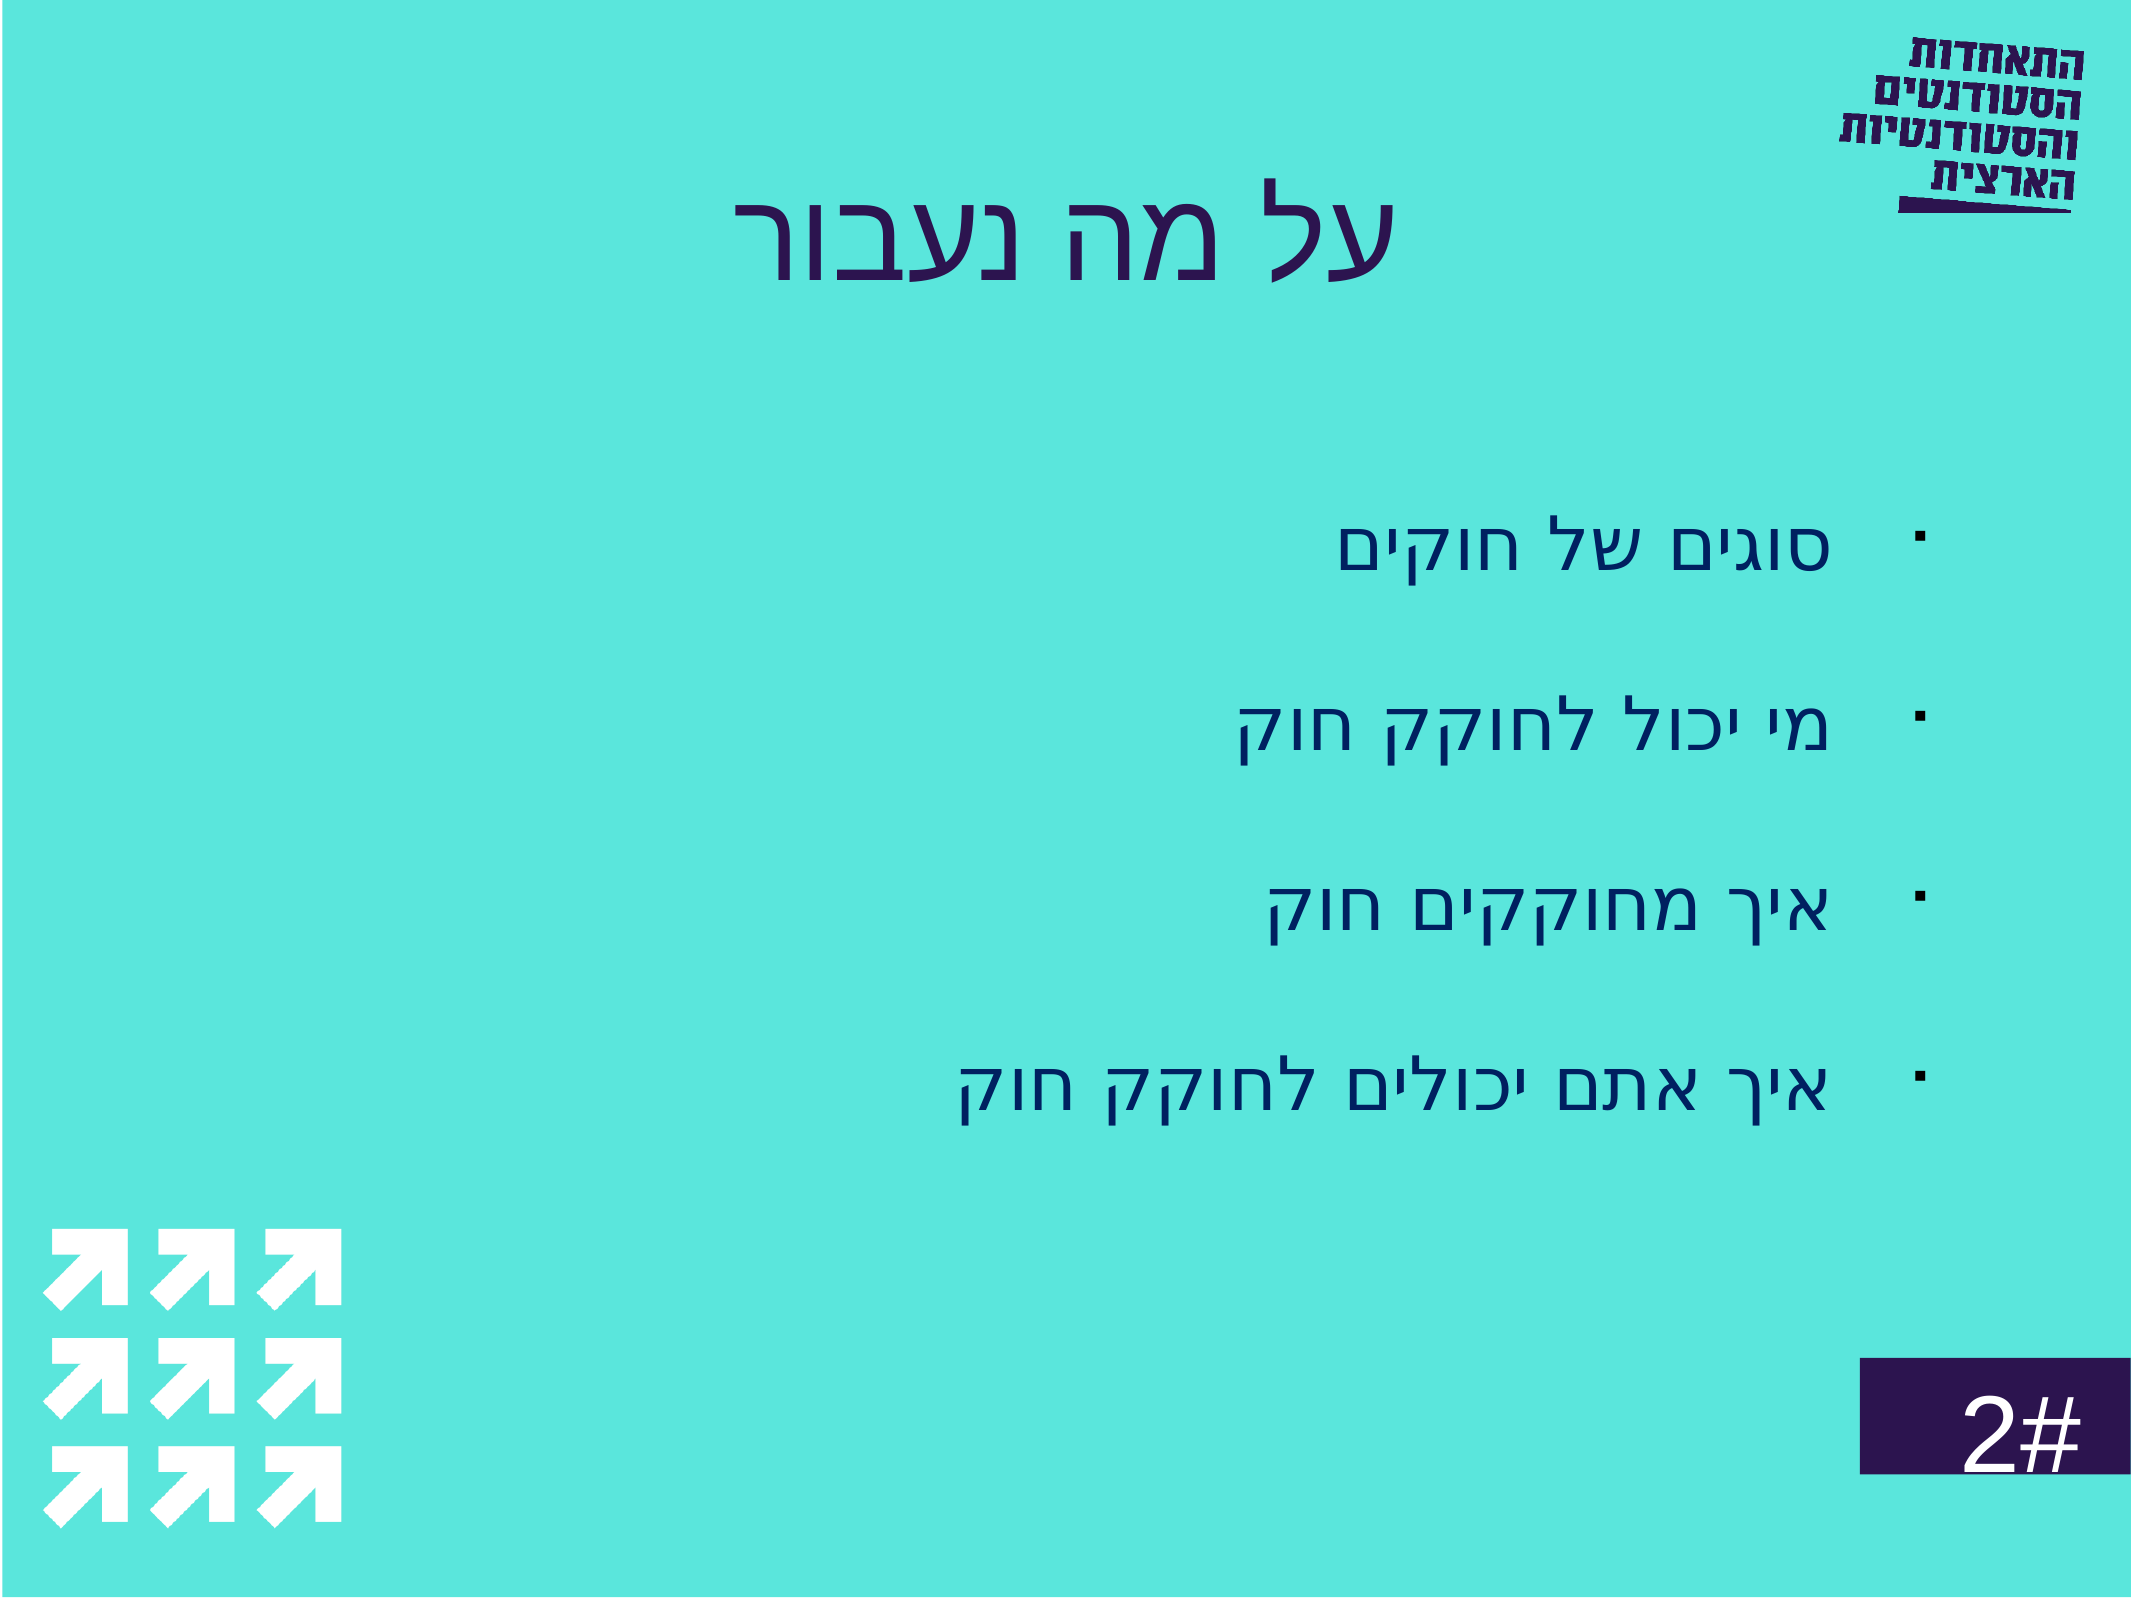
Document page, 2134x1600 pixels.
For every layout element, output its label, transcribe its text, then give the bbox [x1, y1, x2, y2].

slide_number #2 [1933, 1374, 2084, 1480]
list סוגים של חוקים מי יכול לחוקק חוק איך מחוקקים חוק איך אתם יכולים לחוקק חוק [146, 395, 1987, 1410]
picture [28, 1199, 364, 1553]
picture [1838, 37, 2084, 213]
title על מה נעבור [146, 85, 1987, 395]
